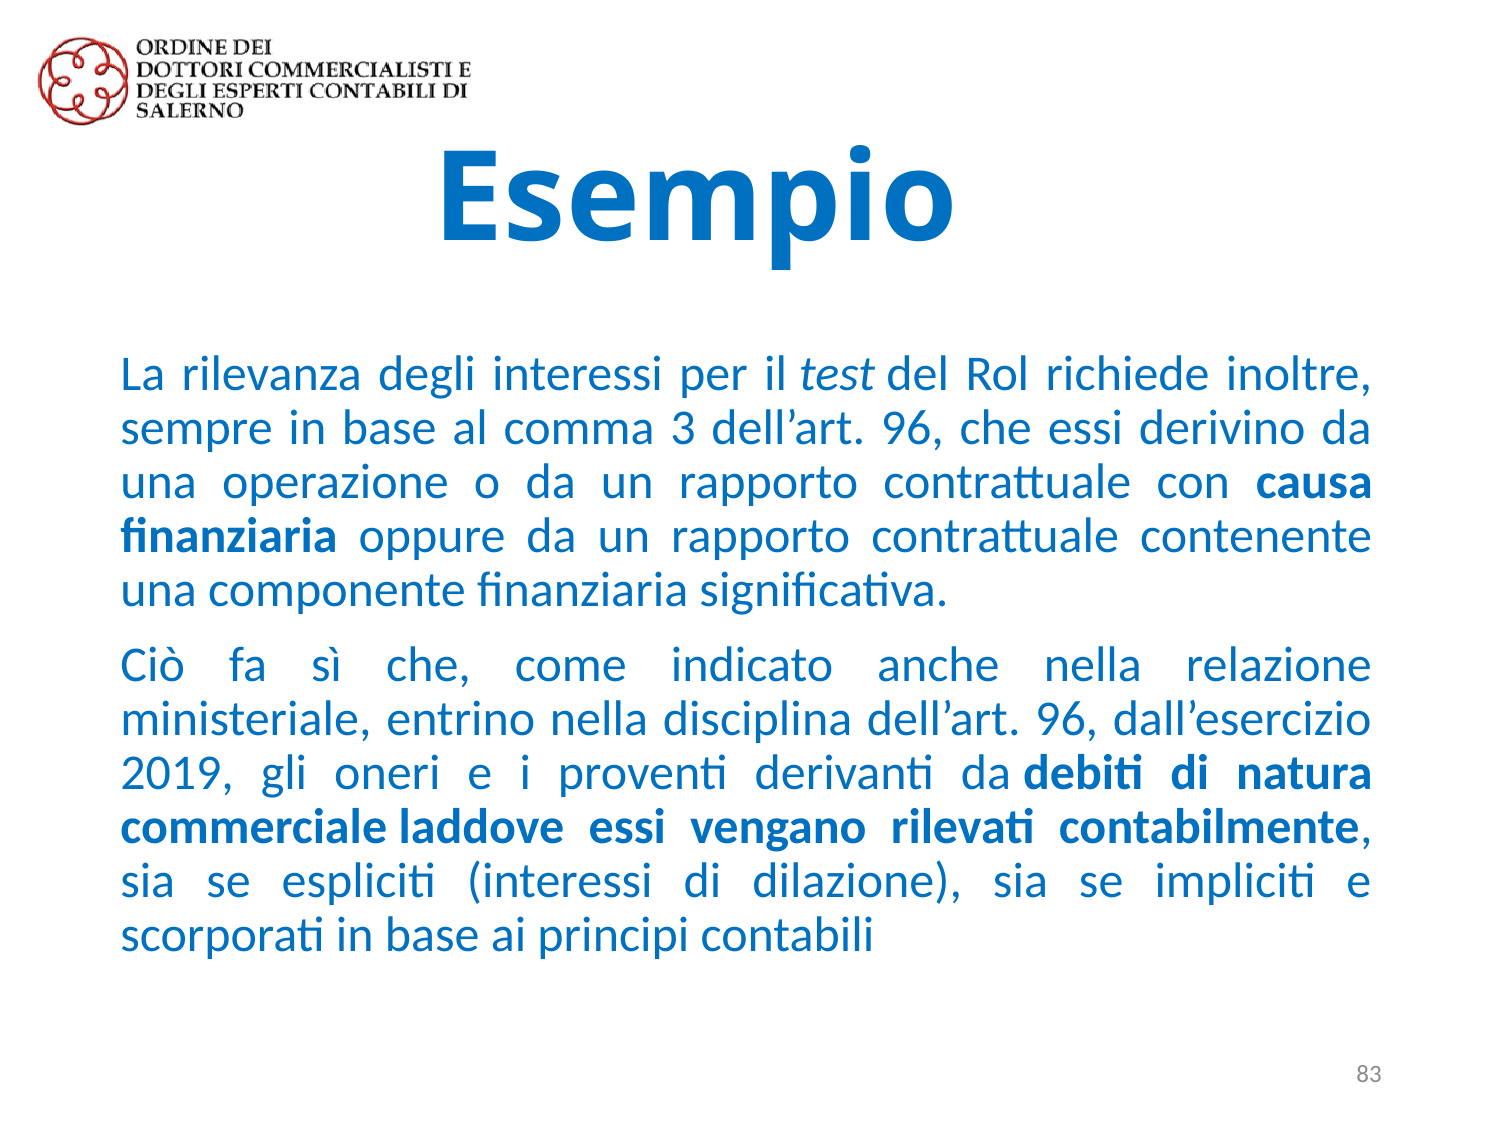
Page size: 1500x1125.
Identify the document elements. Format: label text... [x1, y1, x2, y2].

picture [29, 29, 479, 127]
subtitle La rilevanza degli interessi per il test del Rol richiede inoltre, sempre in base al comma 3 dell’art. 96, che essi derivino da una operazione o da un rapporto contrattuale con causa finanziaria oppure da un rapporto contrattuale contenente una componente finanziaria significativa. Ciò fa sì che, come indicato anche nella relazione ministeriale, entrino nella disciplina dell’art. 96, dall’esercizio 2019, gli oneri e i proventi derivanti da debiti di natura commerciale laddove essi vengano rilevati contabilmente, sia se espliciti (interessi di dilazione), sia se impliciti e scorporati in base ai principi contabili [105, 339, 1388, 1024]
slide_number 83 [1059, 1042, 1397, 1103]
title Esempio [58, 125, 1334, 277]
